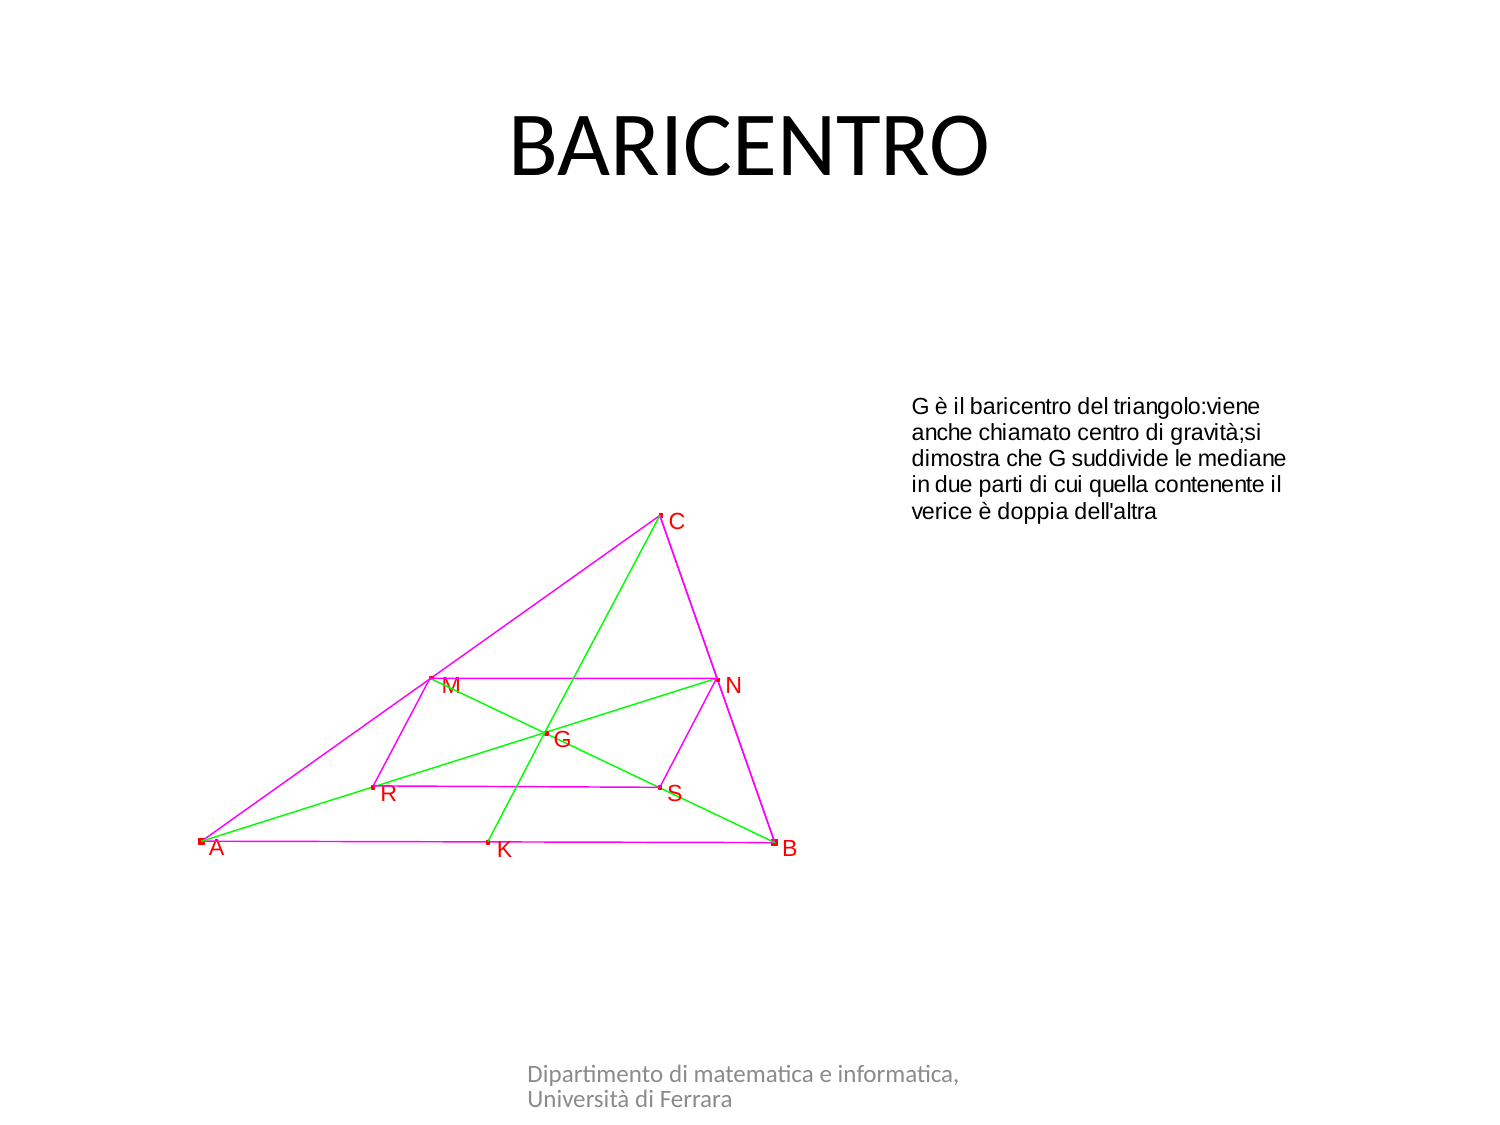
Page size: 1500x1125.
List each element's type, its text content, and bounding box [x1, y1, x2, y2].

title Baricentro [75, 45, 1425, 233]
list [102, 262, 1398, 1006]
footer Dipartimento di matematica e informatica, Università di Ferrara [512, 1042, 988, 1103]
